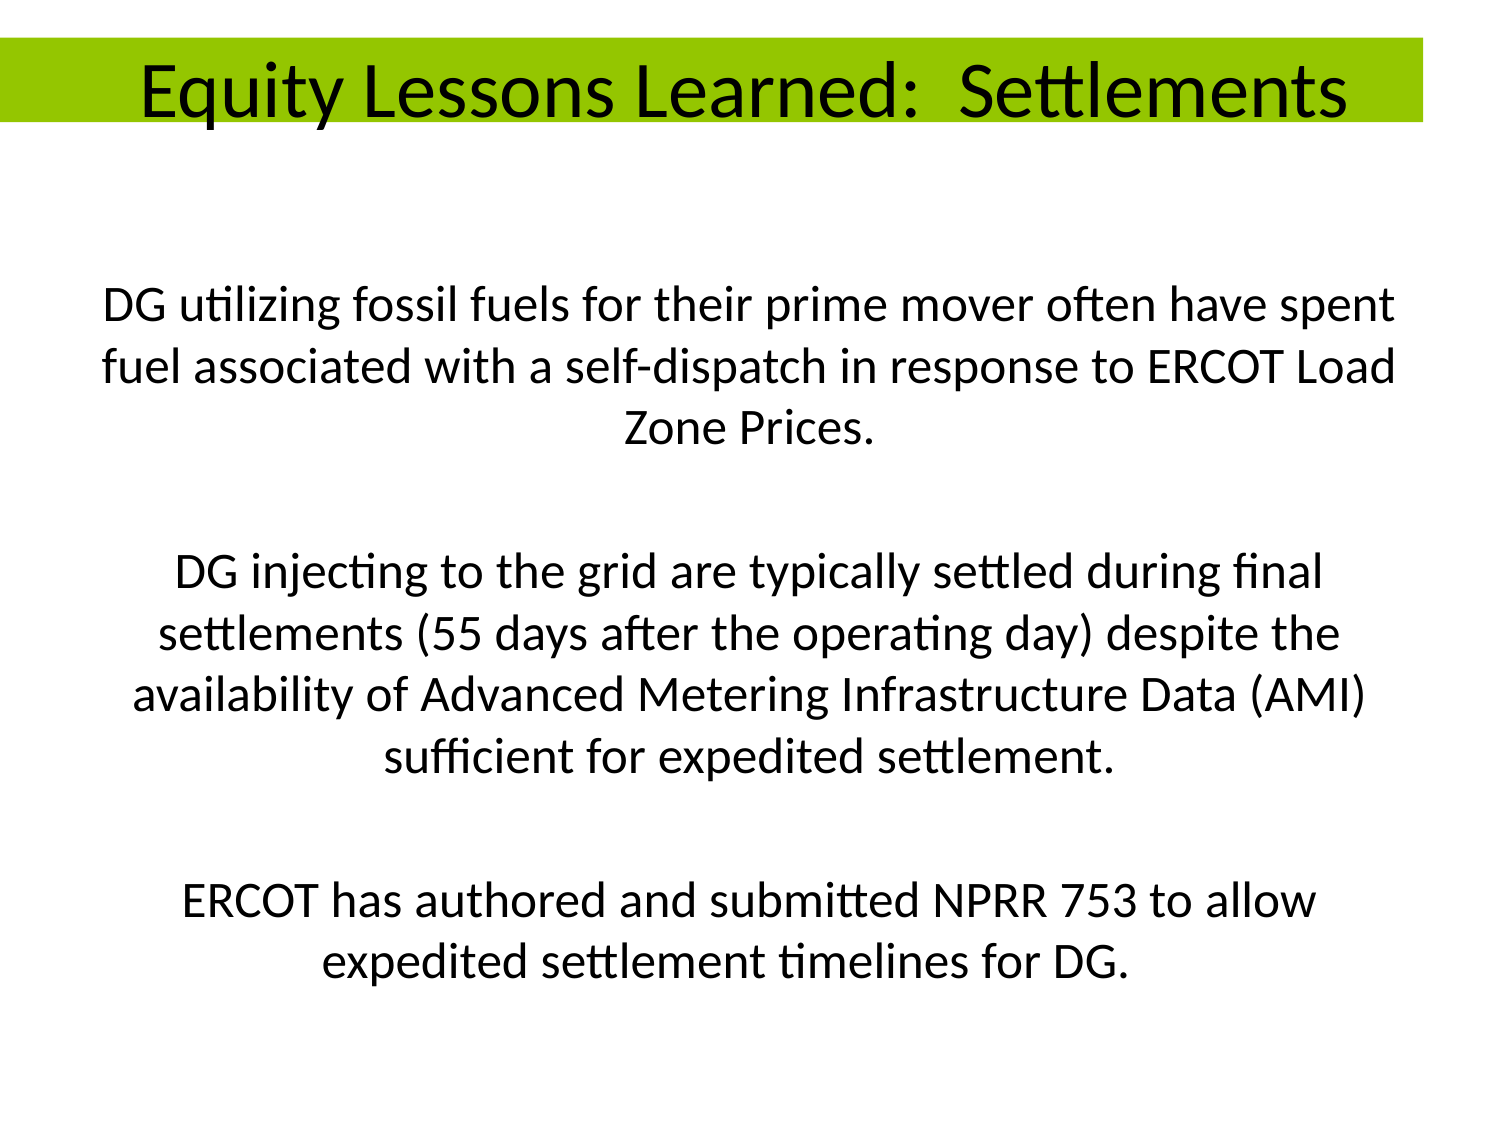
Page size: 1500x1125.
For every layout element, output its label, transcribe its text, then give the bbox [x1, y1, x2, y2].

title Equity Lessons Learned: Settlements [70, 0, 1421, 179]
list DG utilizing fossil fuels for their prime mover often have spent fuel associated with a self-dispatch in response to ERCOT Load Zone Prices. DG injecting to the grid are typically settled during final settlements (55 days after the operating day) despite the availability of Advanced Metering Infrastructure Data (AMI) sufficient for expedited settlement. ERCOT has authored and submitted NPRR 753 to allow expedited settlement timelines for DG. [75, 262, 1425, 1005]
